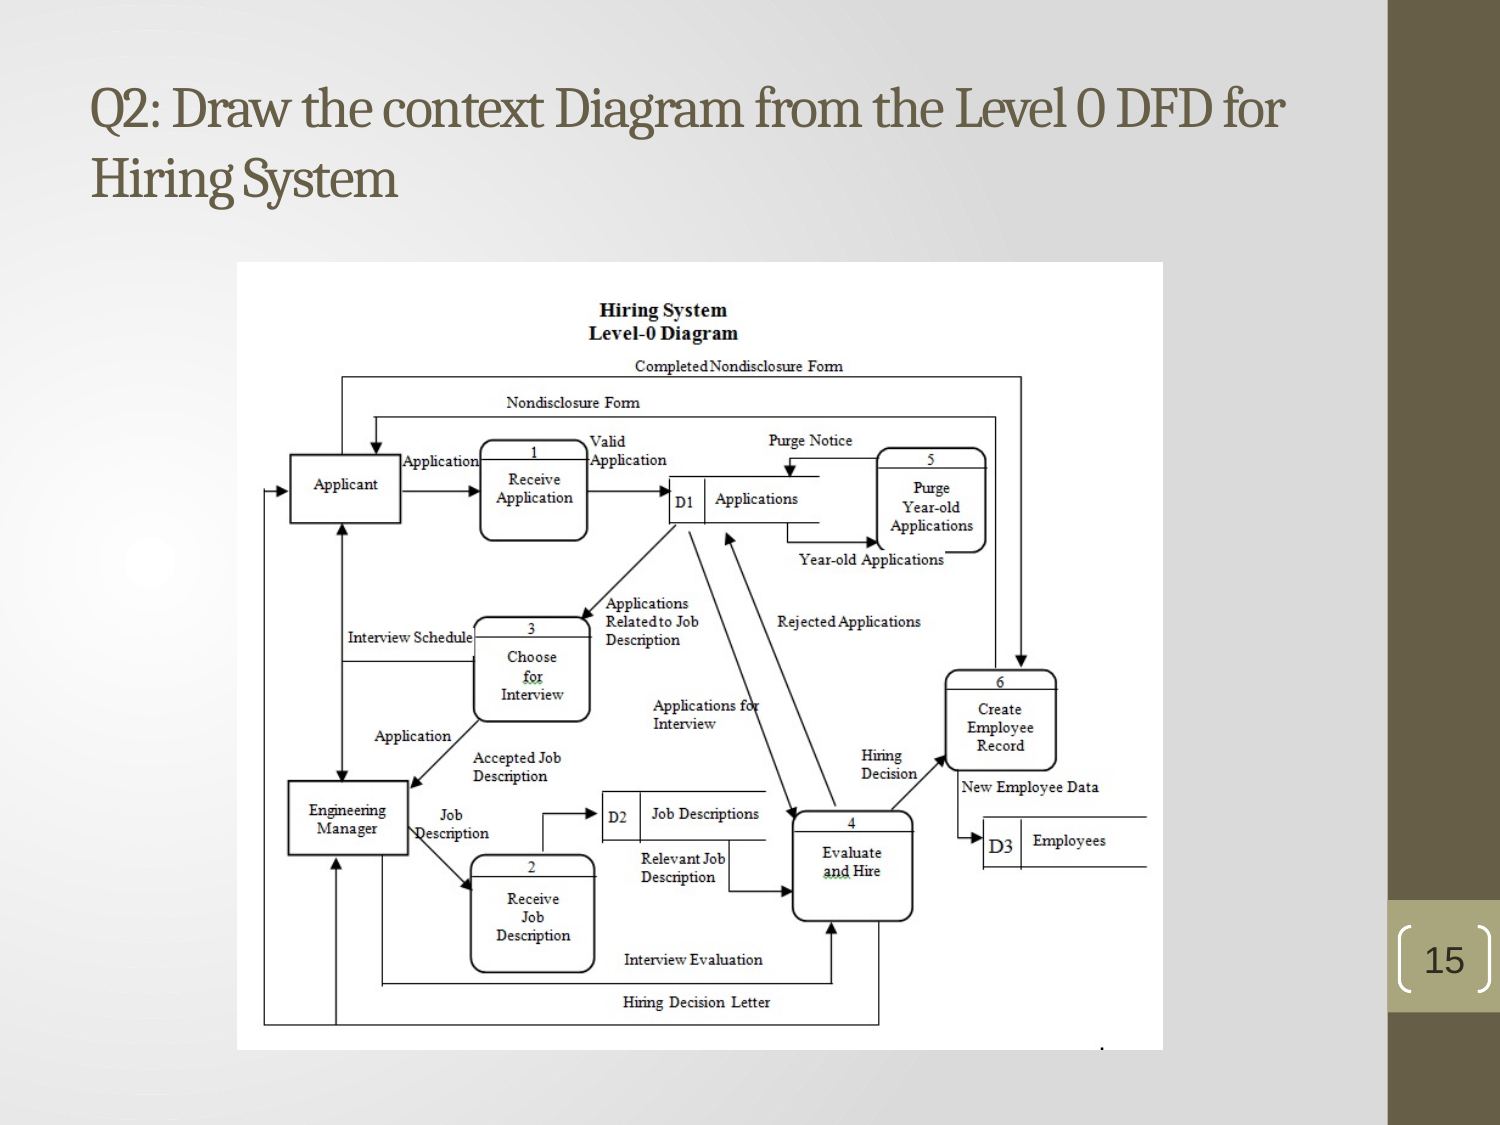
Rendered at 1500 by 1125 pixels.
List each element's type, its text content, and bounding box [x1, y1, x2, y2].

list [236, 261, 1163, 1051]
title Q2: Draw the context Diagram from the Level 0 DFD for Hiring System [75, 45, 1325, 233]
slide_number 15 [1397, 924, 1492, 994]
